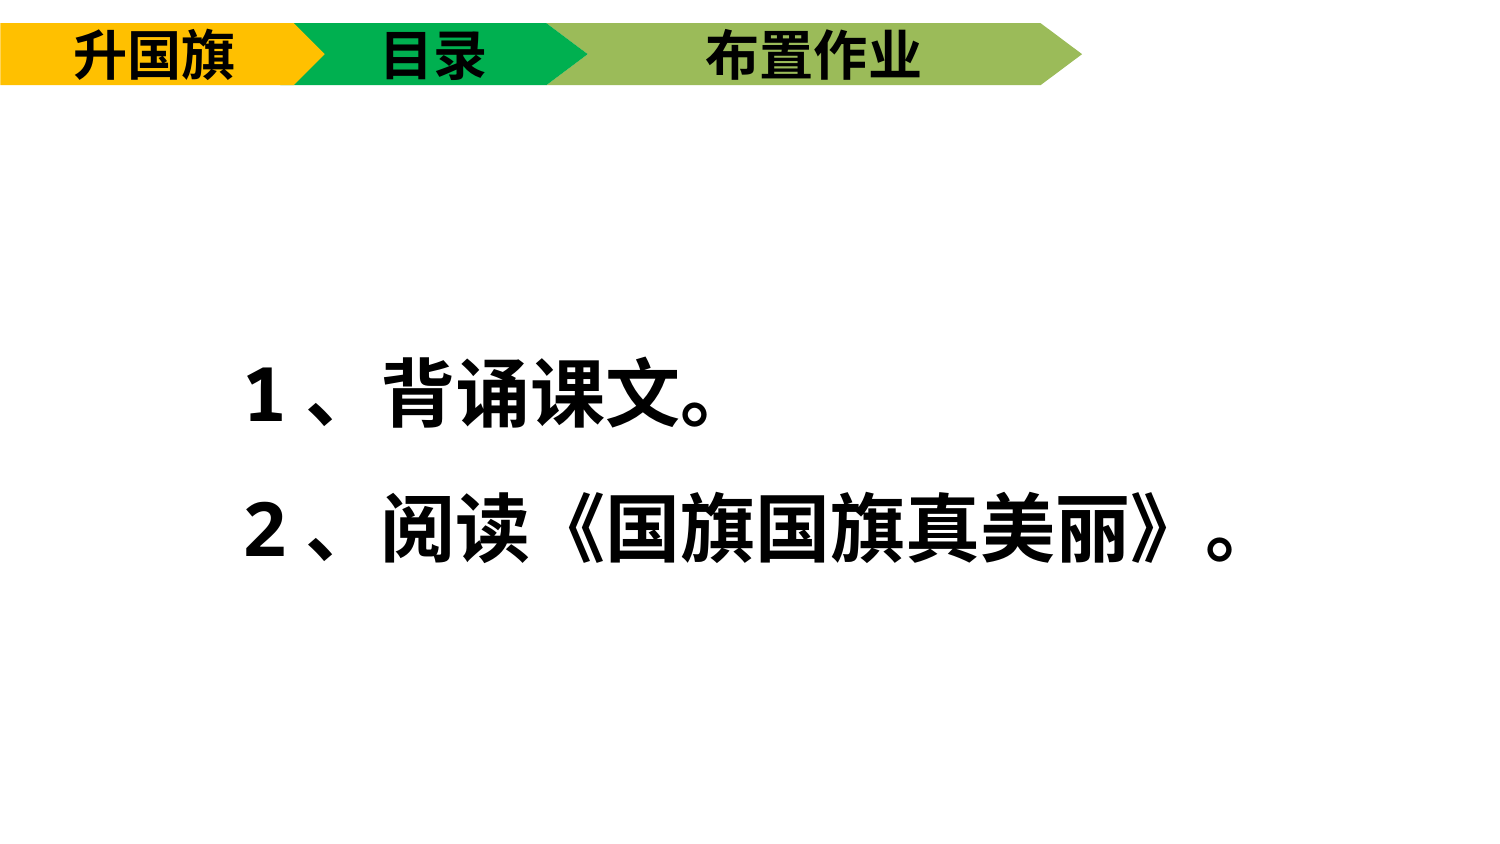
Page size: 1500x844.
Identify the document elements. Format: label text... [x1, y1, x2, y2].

text_box 目录 [294, 23, 588, 86]
text_box 1、背诵课文。 2、阅读《国旗国旗真美丽》。 [227, 294, 1295, 670]
text_box 升国旗 [0, 23, 325, 86]
text_box 布置作业 [547, 23, 1083, 86]
